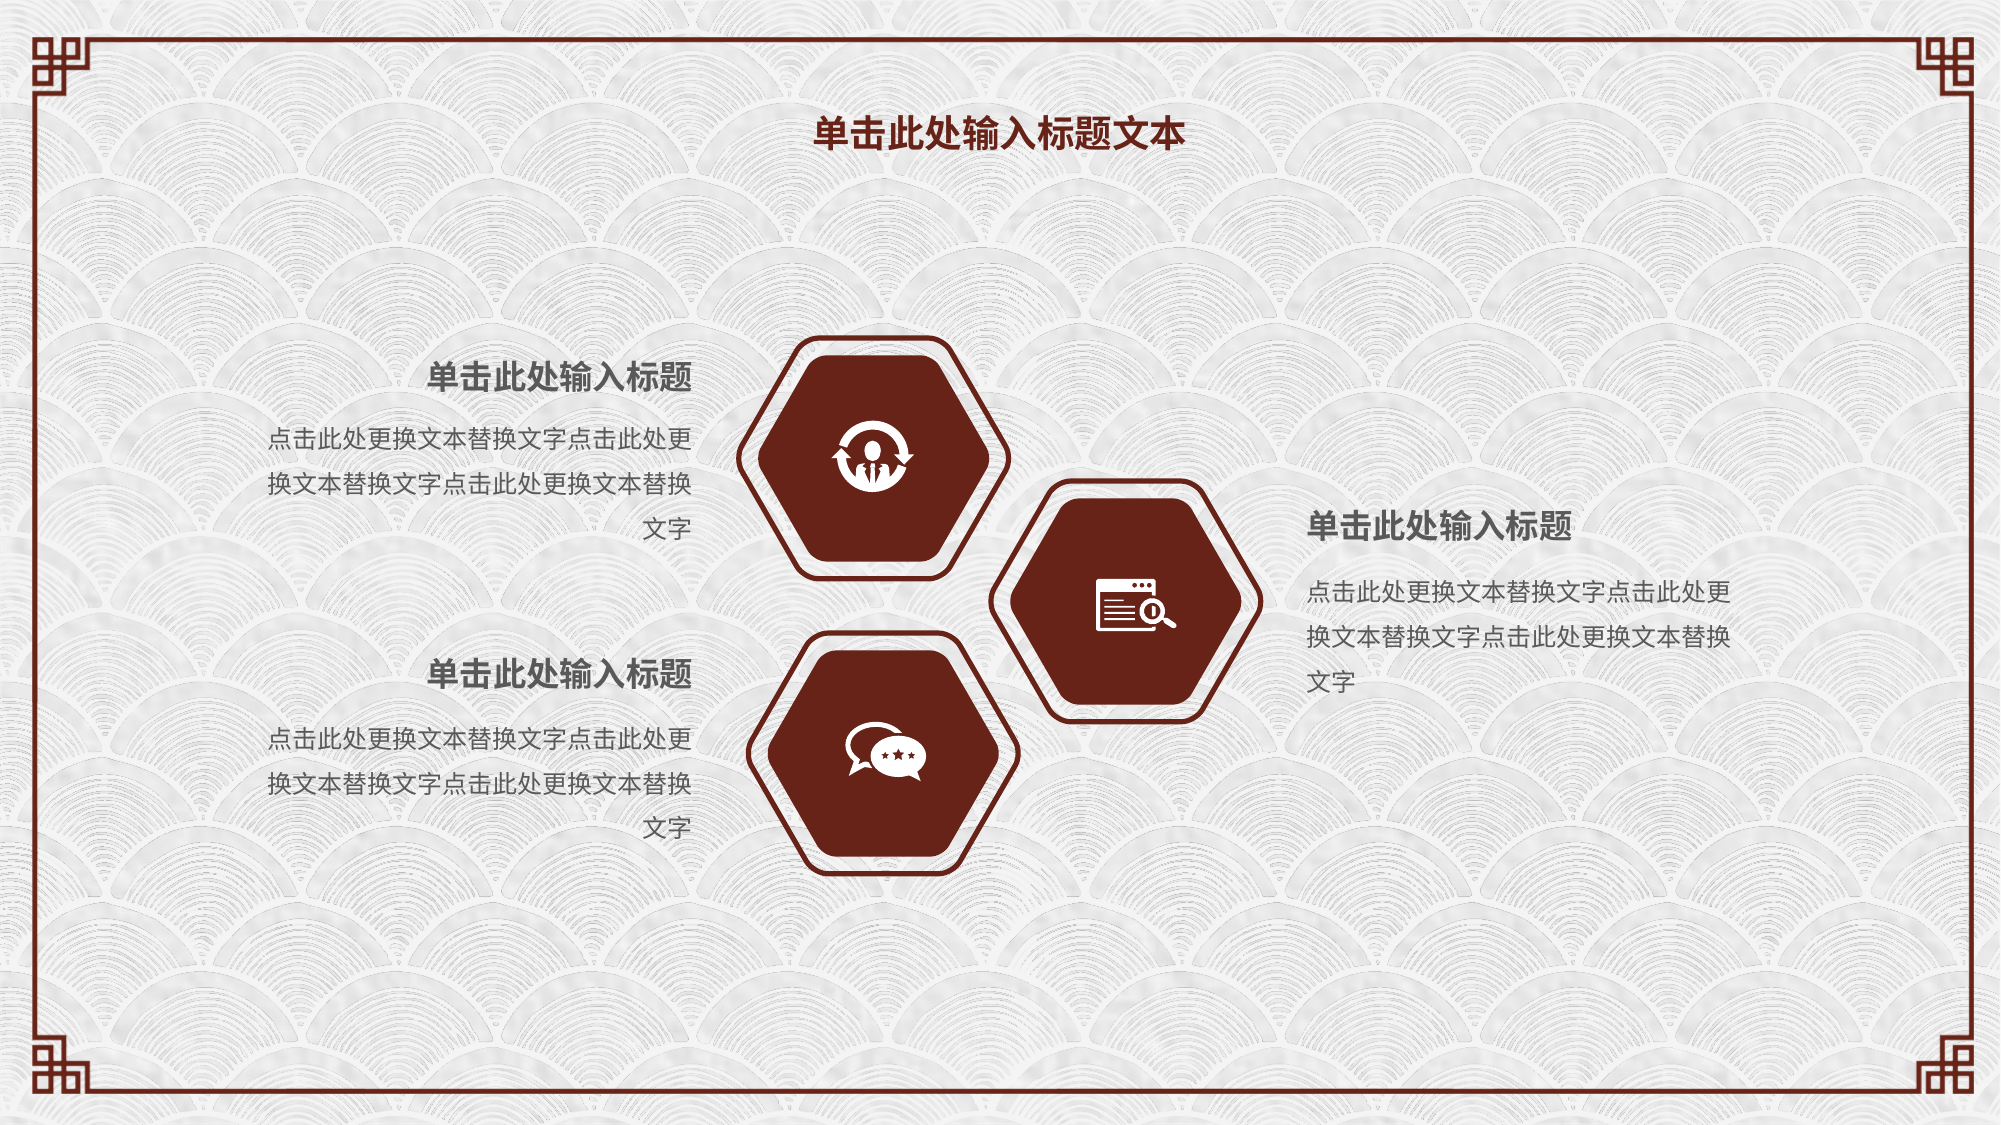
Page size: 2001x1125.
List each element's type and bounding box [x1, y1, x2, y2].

text_box [1291, 498, 1764, 706]
text_box [990, 481, 1262, 722]
text_box [737, 338, 1010, 579]
text_box [831, 420, 915, 493]
text_box [845, 721, 927, 782]
text_box [1096, 578, 1177, 632]
text_box [242, 645, 708, 853]
text_box [235, 348, 708, 553]
text_box [747, 633, 1020, 874]
picture [0, 0, 2001, 1125]
